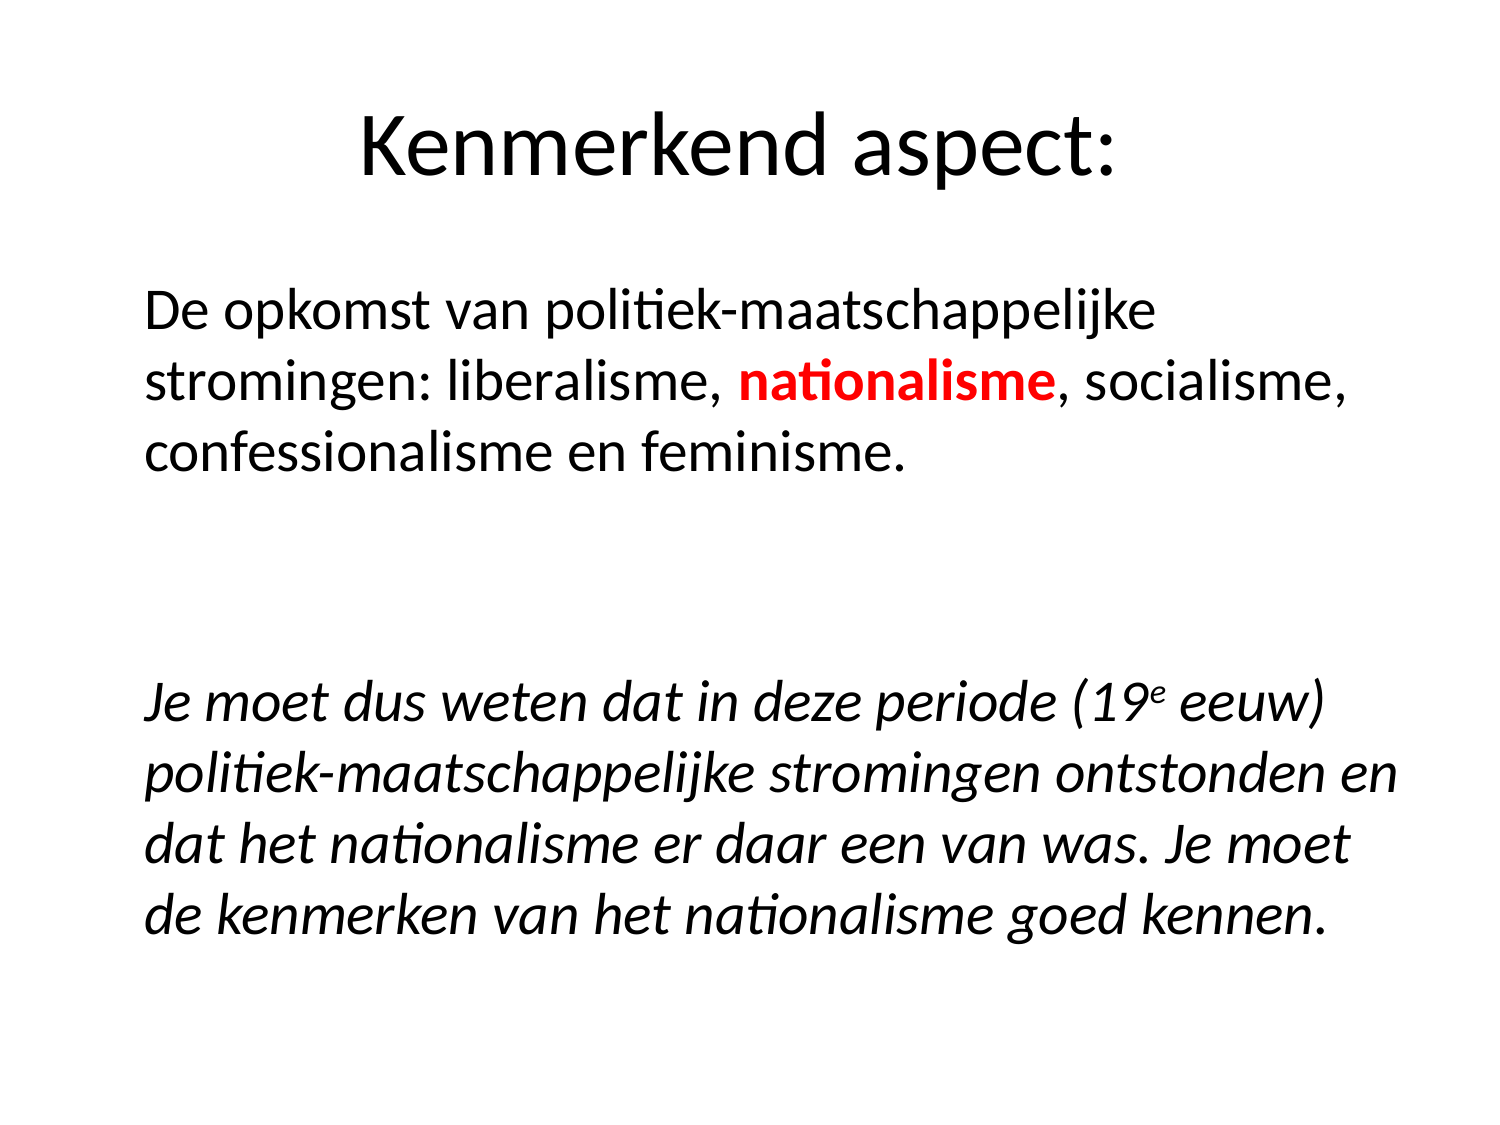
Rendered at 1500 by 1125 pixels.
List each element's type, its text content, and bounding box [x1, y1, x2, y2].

list De opkomst van politiek-maatschappelijke stromingen: liberalisme, nationalisme, socialisme, confessionalisme en feminisme. Je moet dus weten dat in deze periode (19e eeuw) politiek-maatschappelijke stromingen ontstonden en dat het nationalisme er daar een van was. Je moet de kenmerken van het nationalisme goed kennen. [75, 262, 1425, 1005]
title Kenmerkend aspect: [75, 45, 1425, 233]
